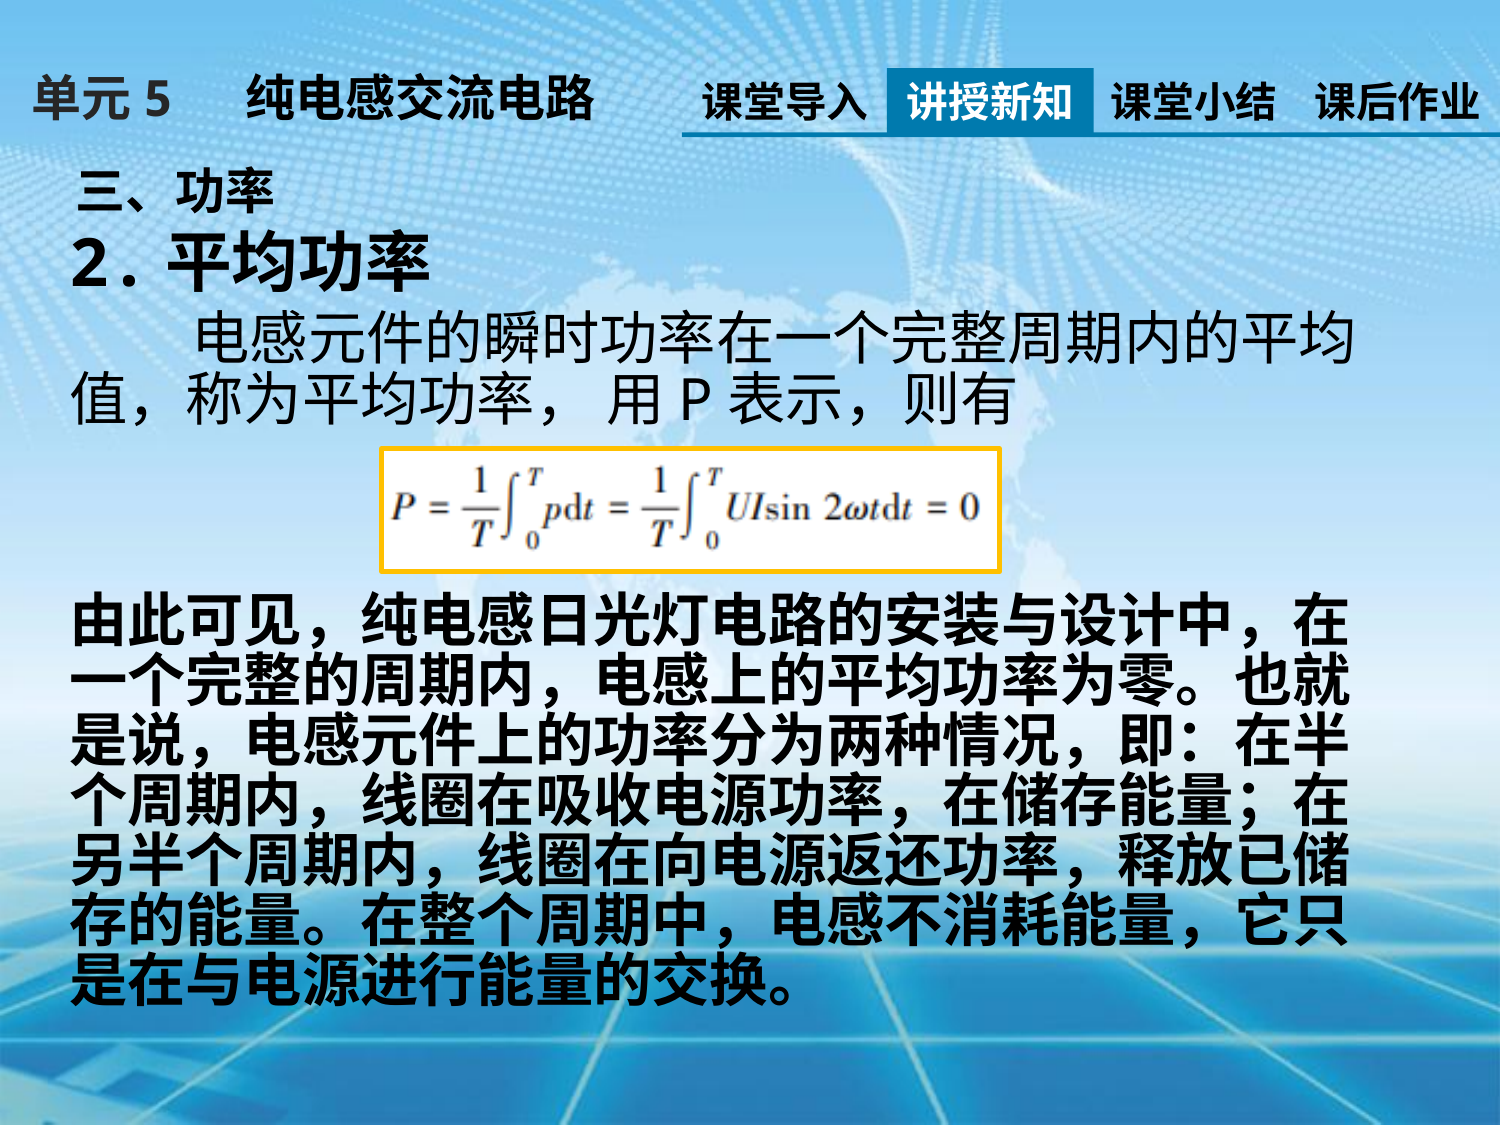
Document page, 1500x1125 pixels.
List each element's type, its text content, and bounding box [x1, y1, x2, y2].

text_box 2.平均功率 电感元件的瞬时功率在一个完整周期内的平均值，称为平均功率， 用P表示，则有 由此可见，纯电感日光灯电路的安装与设计中，在一个完整的周期内，电感上的平均功率为零。也就是说，电感元件上的功率分为两种情况，即：在半个周期内，线圈在吸收电源功率，在储存能量；在另半个周期内，线圈在向电源返还功率，释放已储存的能量。在整个周期中，电感不消耗能量，它只是在与电源进行能量的交换。 [54, 227, 1405, 1037]
picture [383, 450, 998, 570]
picture [0, 0, 1500, 1125]
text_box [16, 59, 1500, 135]
text_box 三、功率 [19, 135, 332, 246]
